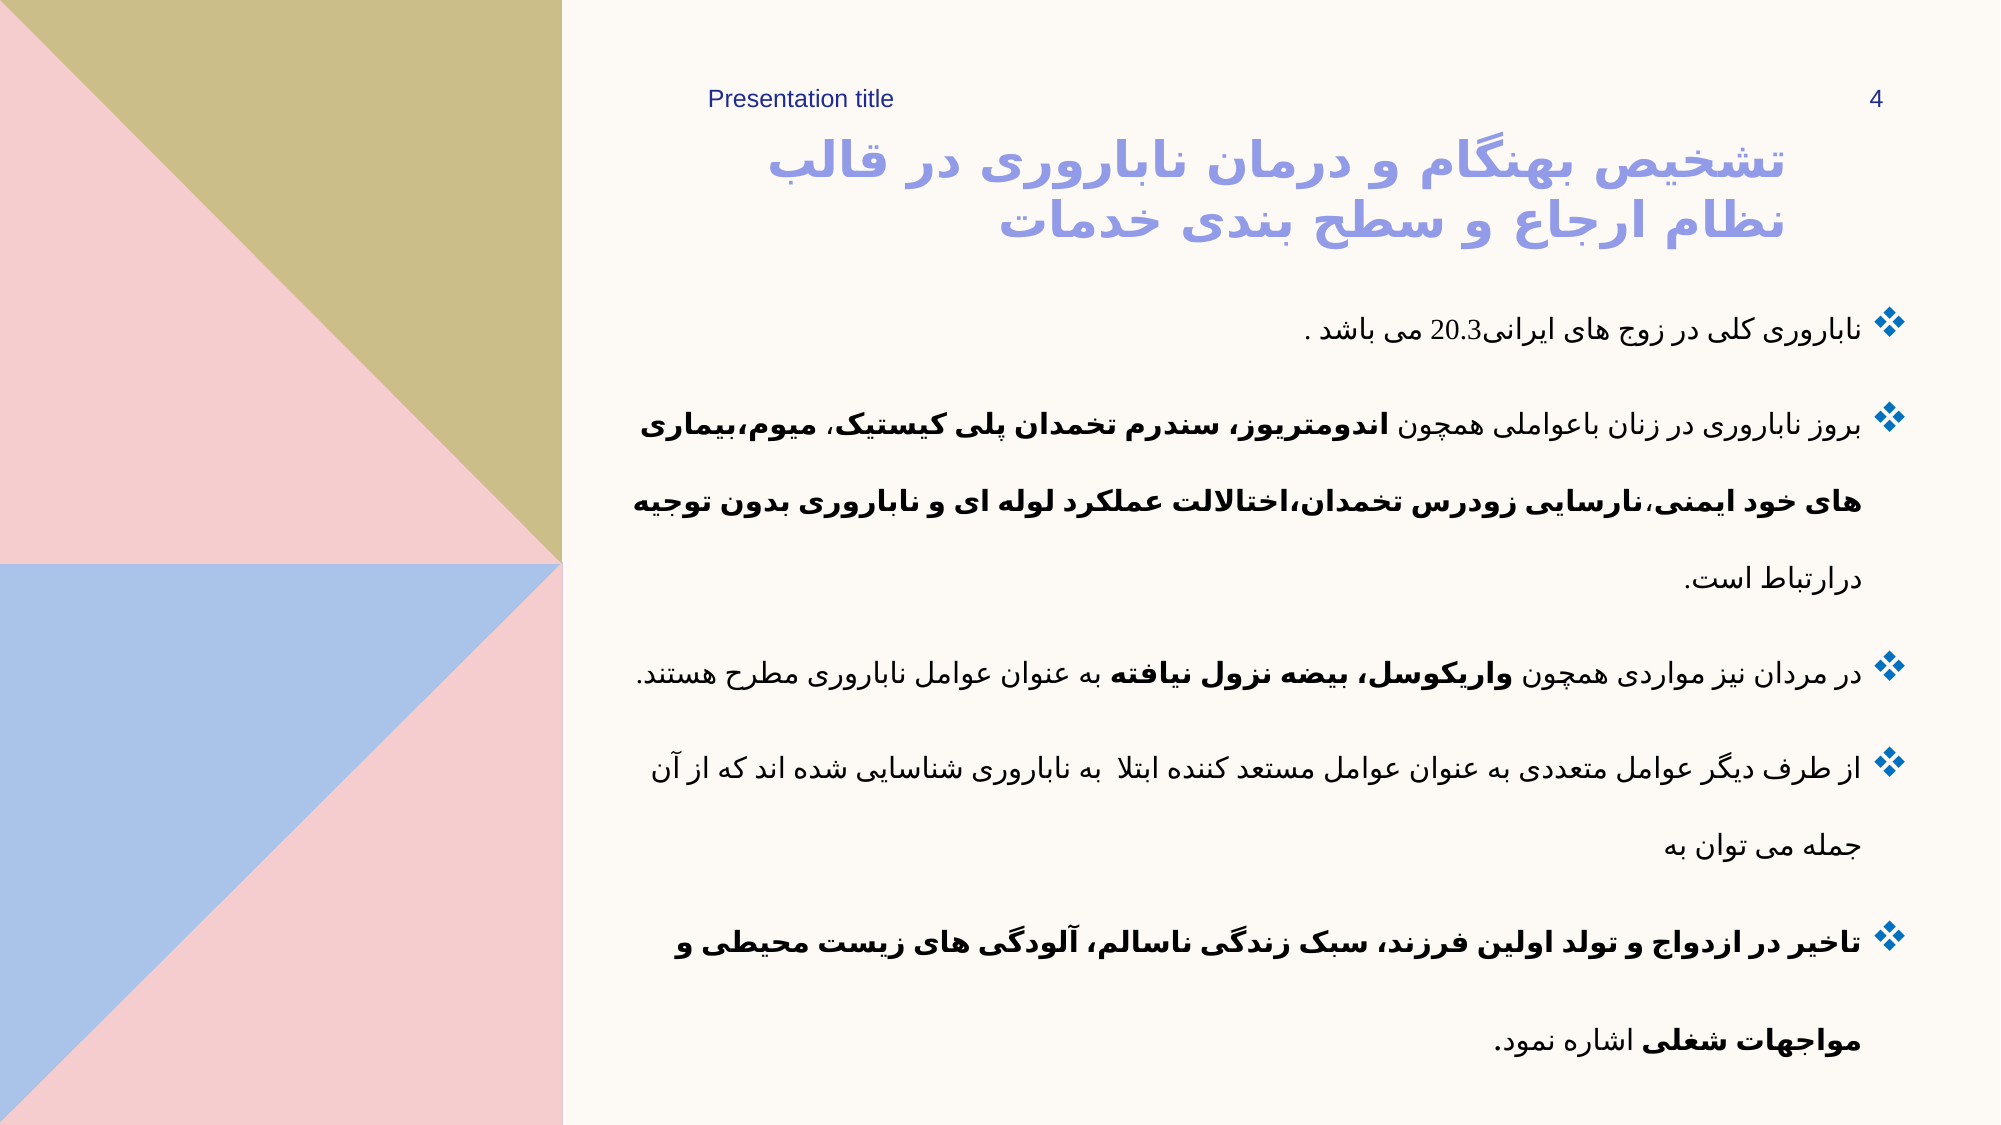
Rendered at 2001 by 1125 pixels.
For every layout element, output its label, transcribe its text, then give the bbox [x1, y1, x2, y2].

footer Presentation title [693, 75, 1218, 120]
slide_number 4 [1795, 75, 1958, 120]
title تشخیص بهنگام و درمان ناباروری در قالب نظام ارجاع و سطح بندی خدمات [693, 120, 1803, 260]
list ناباروری کلی در زوج های ایرانی20.3 می باشد . بروز ناباروری در زنان باعواملی همچون اندومتریوز، سندرم تخمدان پلی کیستیک، میوم،بیماری های خود ایمنی،نارسایی زودرس تخمدان،اختالالت عملکرد لوله ای و ناباروری بدون توجیه درارتباط است. در مردان نیز مواردی همچون واریکوسل، بیضه نزول نیافته به عنوان عوامل ناباروری مطرح هستند. از طرف دیگر عوامل متعددی به عنوان عوامل مستعد کننده ابتلا به ناباروری شناسایی شده اند که از آن جمله می توان به تاخیر در ازدواج و تولد اولین فرزند، سبک زندگی ناسالم، آلودگی های زیست محیطی و مواجهات شغلی اشاره نمود. [609, 260, 1925, 1050]
